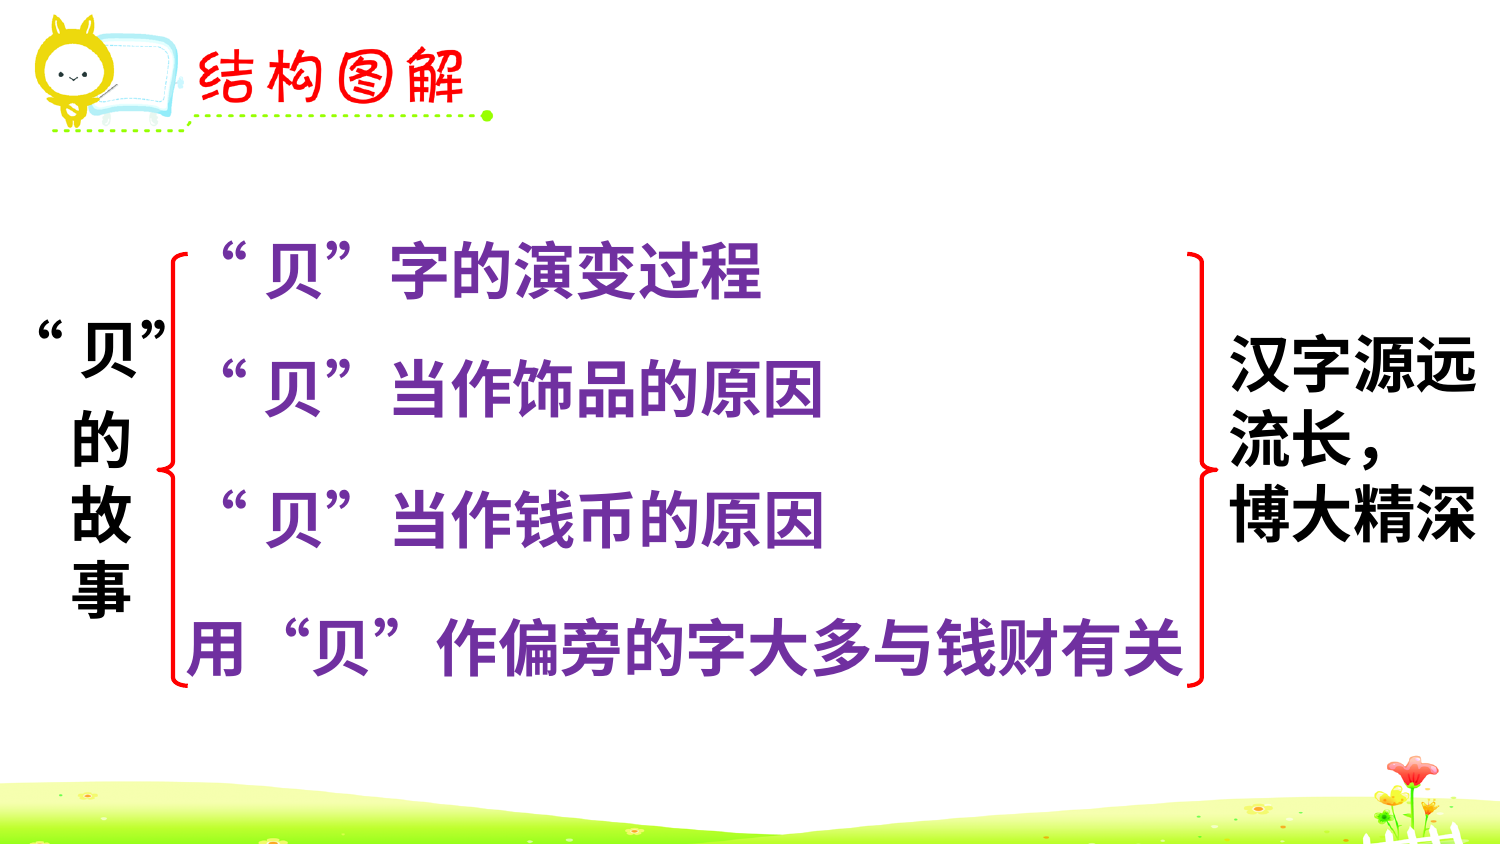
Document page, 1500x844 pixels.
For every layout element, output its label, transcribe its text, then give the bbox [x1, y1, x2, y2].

text_box “贝”字的演变过程 [177, 227, 807, 311]
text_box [0, 302, 213, 636]
text_box “贝”当作钱币的原因 [216, 477, 839, 561]
text_box [172, 644, 177, 685]
picture [0, 0, 1500, 605]
text_box [172, 253, 188, 301]
text_box “贝”当作饰品的原因 [216, 346, 871, 430]
text_box 用“贝”作偏旁的字大多与钱财有关 [177, 605, 1258, 689]
text_box [1187, 253, 1216, 605]
picture [0, 471, 1500, 844]
text_box 汉字源远流长， 博大精深 [1216, 319, 1500, 556]
